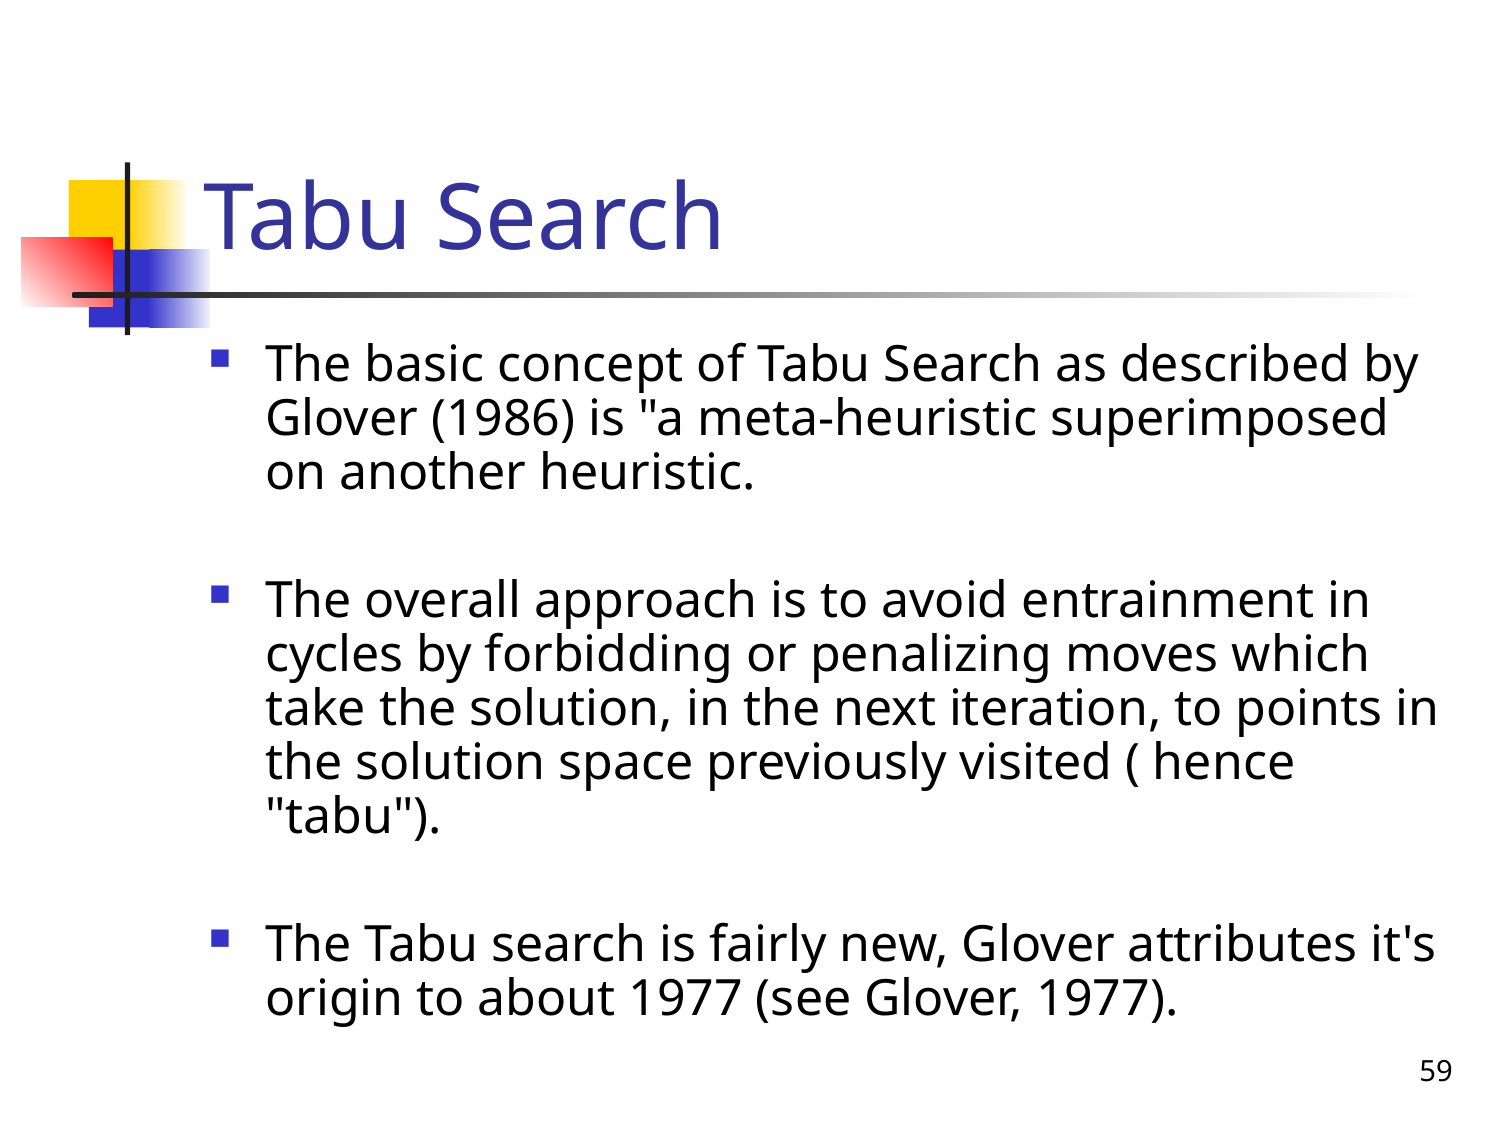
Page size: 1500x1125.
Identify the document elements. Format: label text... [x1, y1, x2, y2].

slide_number 59 [1154, 1023, 1468, 1100]
title Tabu Search [188, 34, 1468, 276]
list The basic concept of Tabu Search as described by Glover (1986) is "a meta-heuristic superimposed on another heuristic. The overall approach is to avoid entrainment in cycles by forbidding or penalizing moves which take the solution, in the next iteration, to points in the solution space previously visited ( hence "tabu"). The Tabu search is fairly new, Glover attributes it's origin to about 1977 (see Glover, 1977). [193, 330, 1470, 1007]
